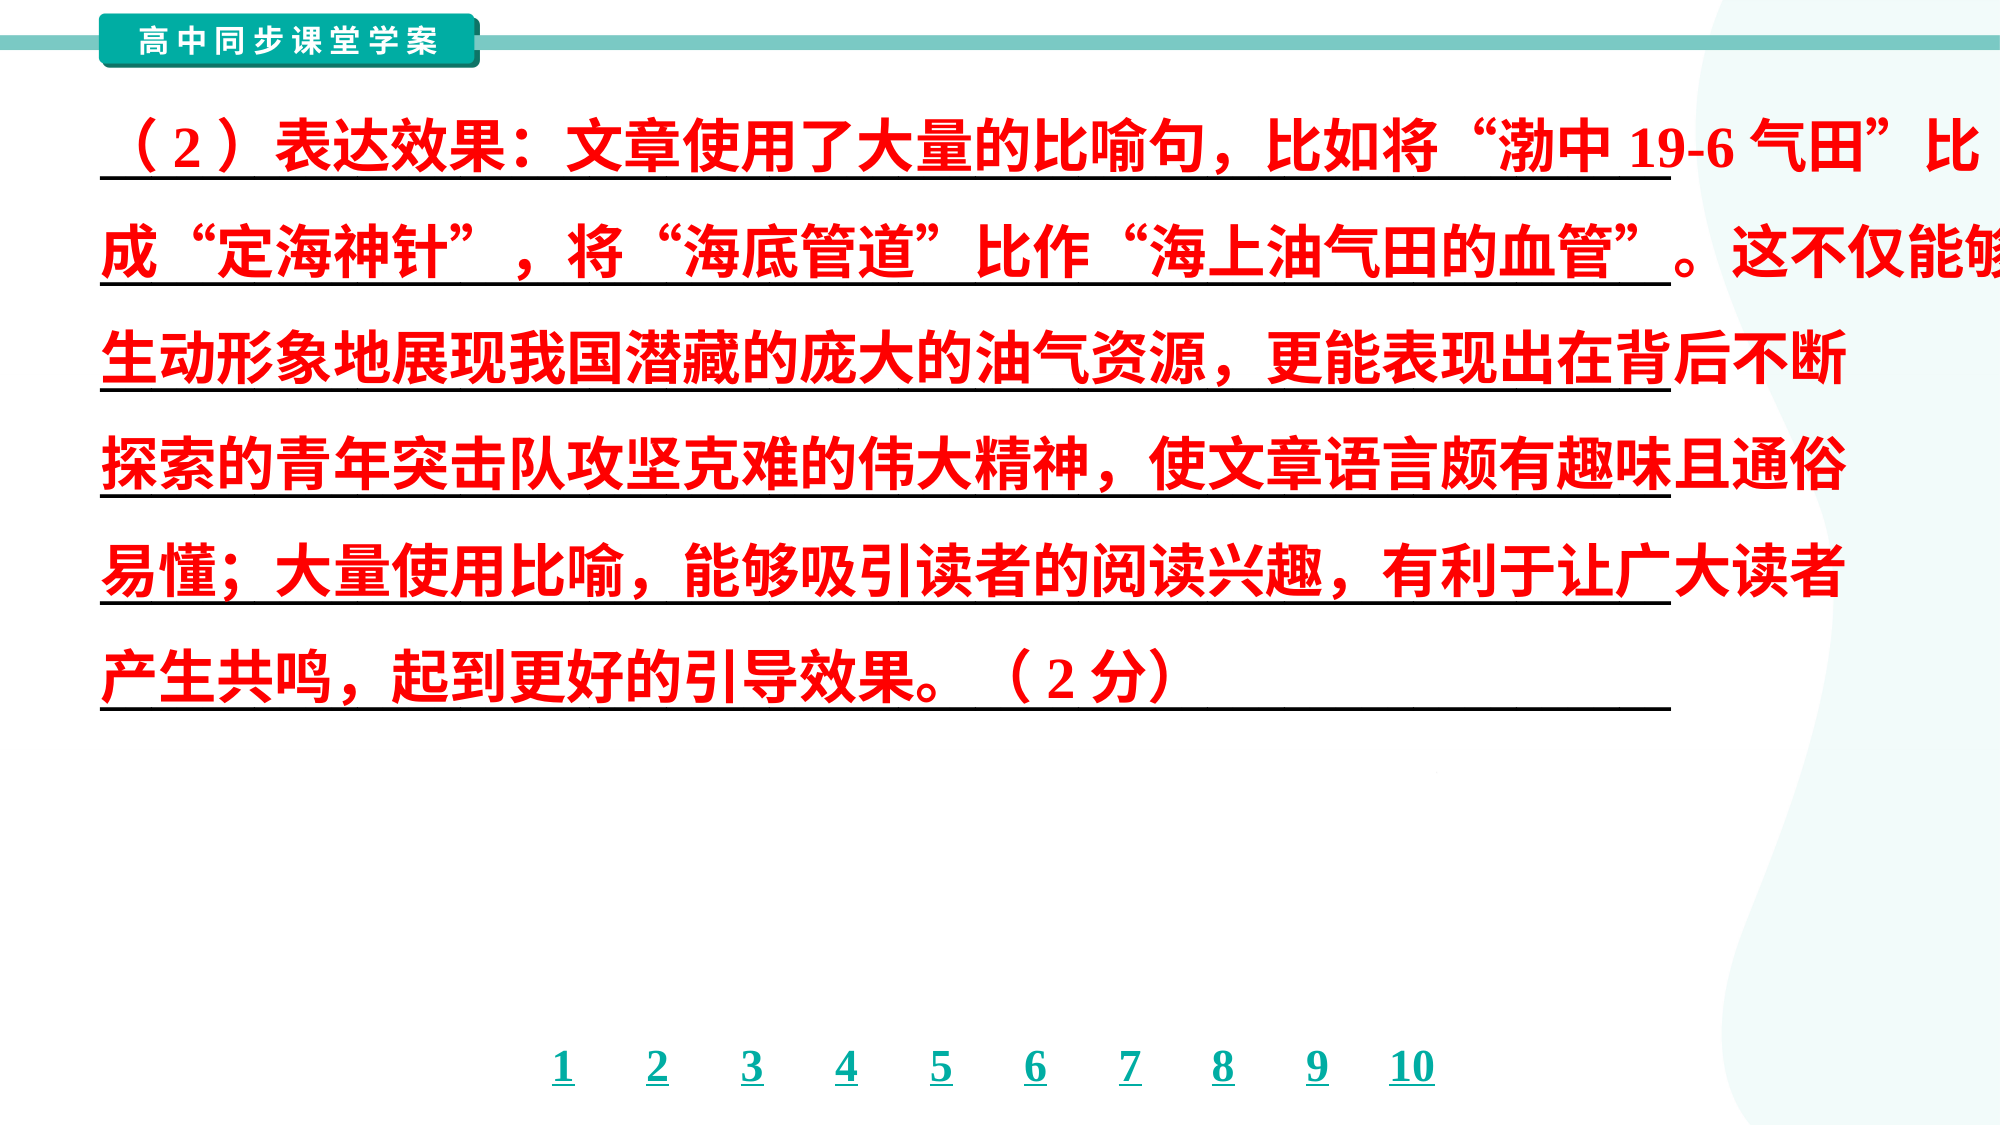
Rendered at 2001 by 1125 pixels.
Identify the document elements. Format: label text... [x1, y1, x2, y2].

text_box （2）表达效果：文章使用了大量的比喻句，比如将“渤中19-6气田”比 成“定海神针”，将“海底管道”比作“海上油气田的血管”。这不仅能够 生动形象地展现我国潜藏的庞大的油气资源，更能表现出在背后不断 探索的青年突击队攻坚克难的伟大精神，使文章语言颇有趣味且通俗 易懂；大量使用比喻，能够吸引读者的阅读兴趣，有利于让广大读者 产生共鸣，起到更好的引导效果。（2分） [100, 72, 1899, 711]
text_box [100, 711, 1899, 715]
picture [0, 0, 2000, 1125]
